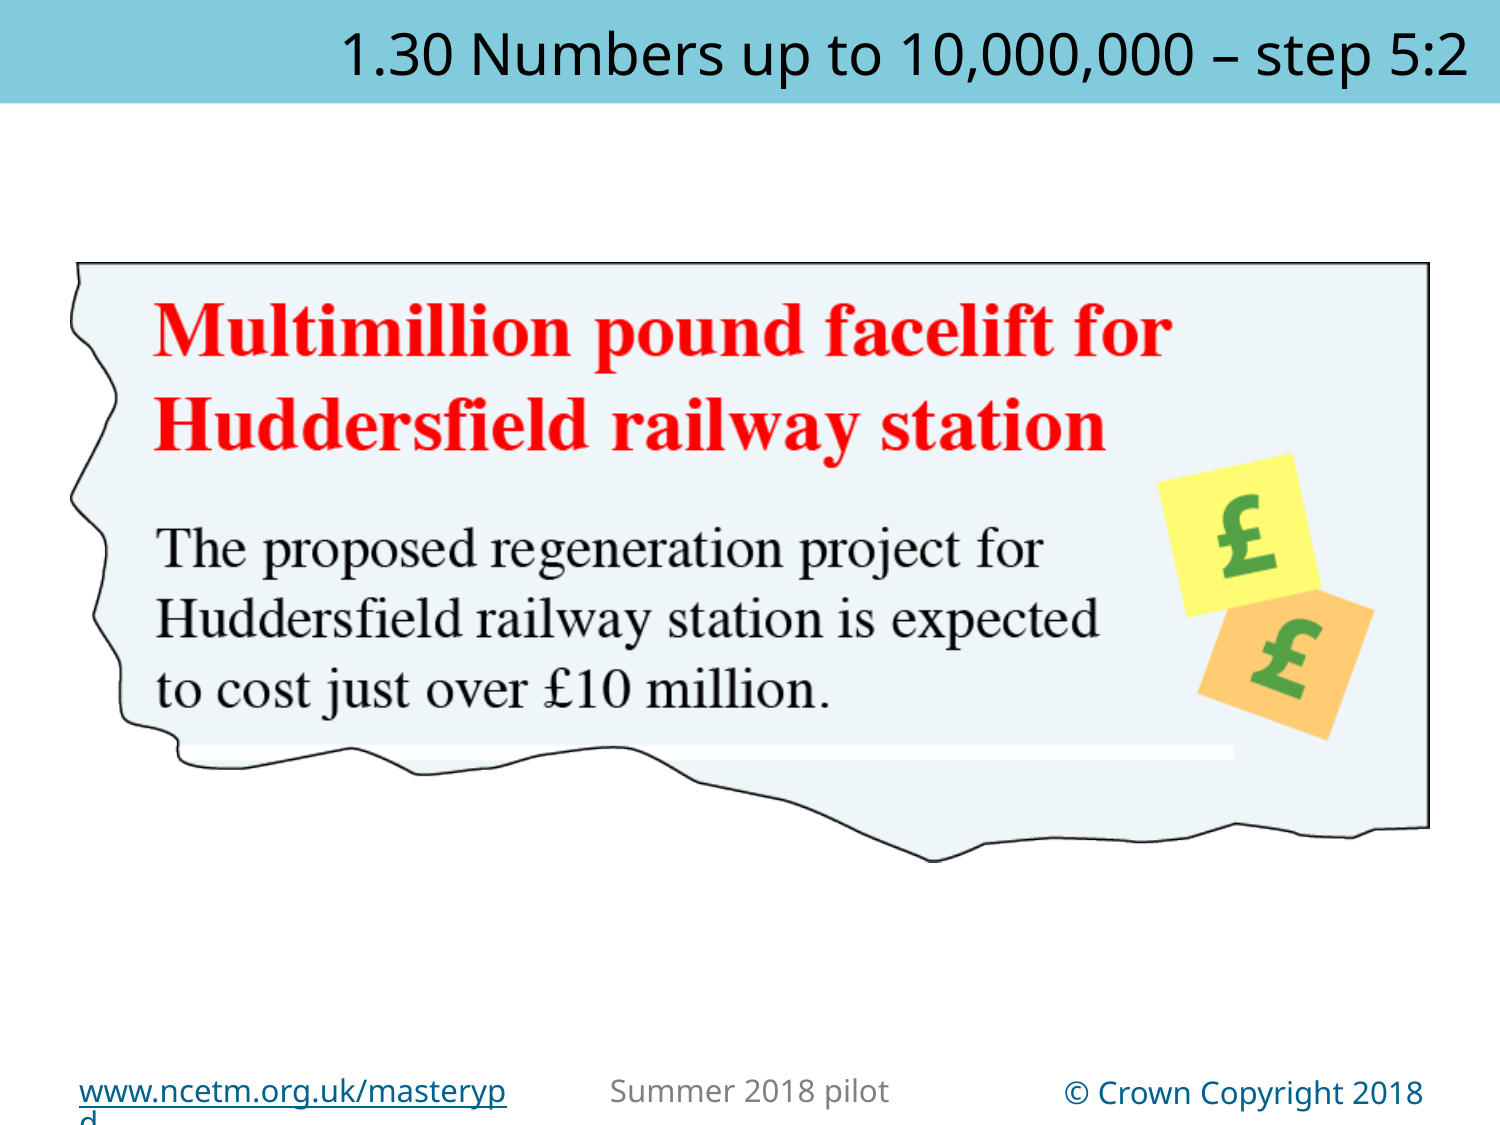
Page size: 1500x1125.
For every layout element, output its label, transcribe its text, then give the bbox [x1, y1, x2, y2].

list 1.30 Numbers up to 10,000,000 – step 5:2 [0, 0, 1500, 104]
picture [70, 262, 1430, 863]
